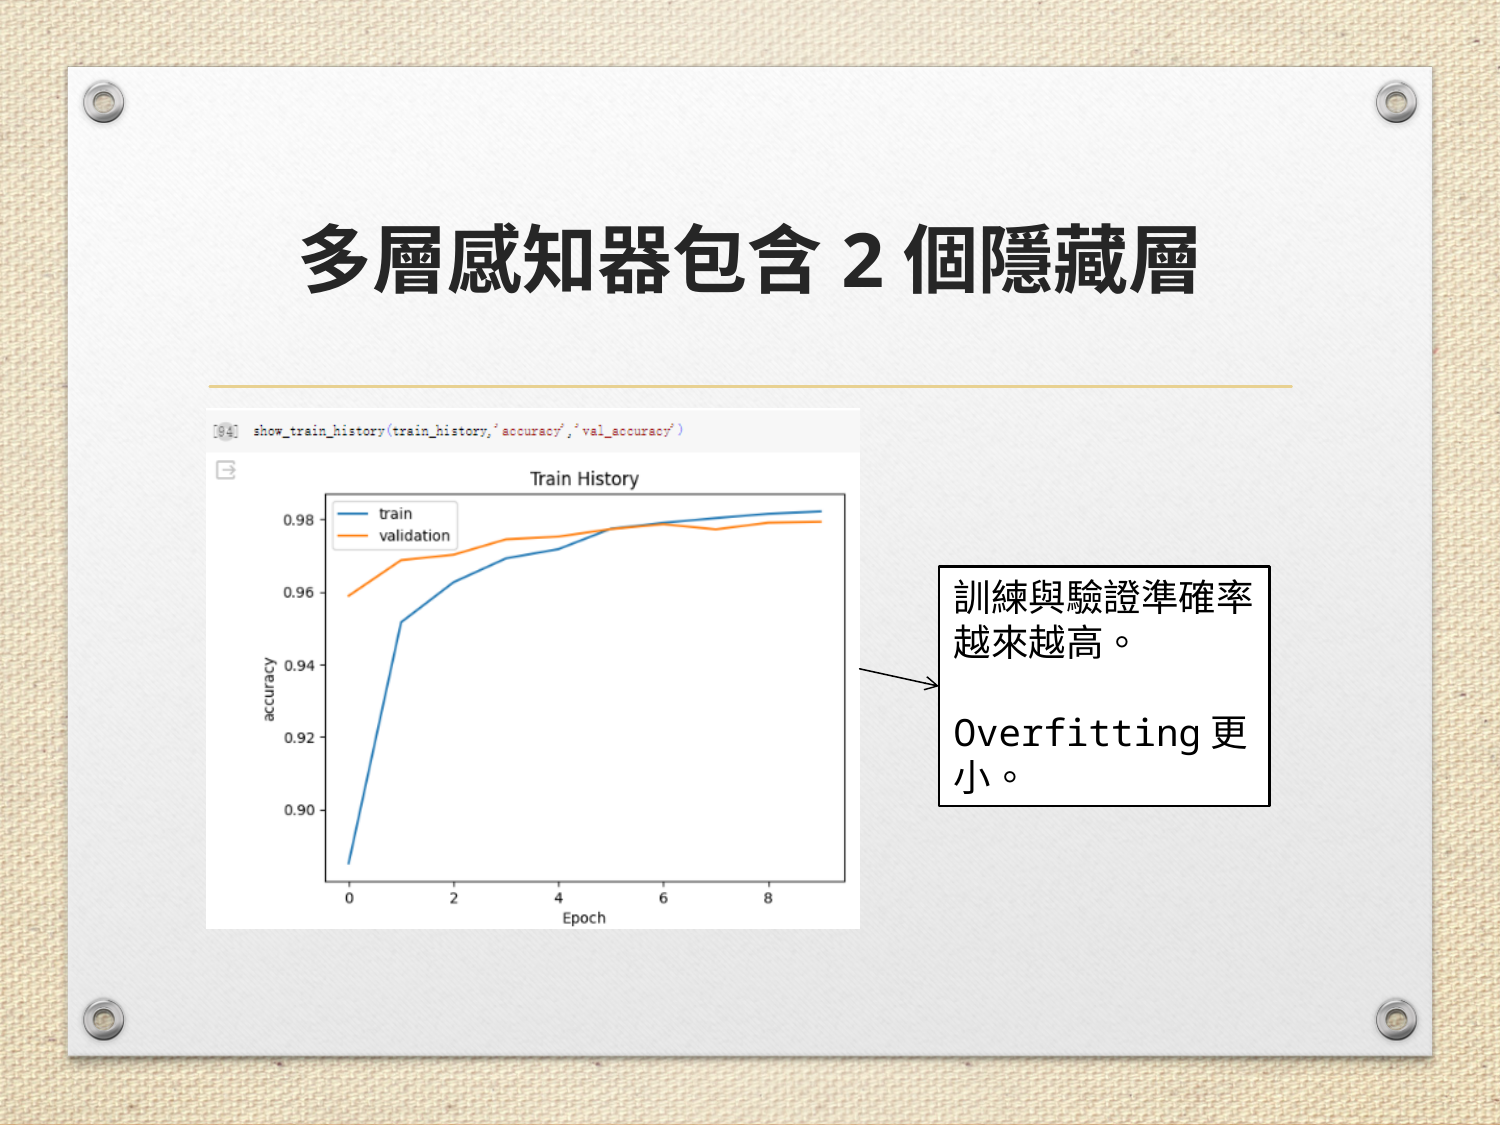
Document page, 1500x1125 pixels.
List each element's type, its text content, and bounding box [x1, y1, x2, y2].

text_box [859, 664, 940, 670]
text_box 訓練與驗證準確率越來越高。 Overfitting更小。 [938, 565, 1271, 807]
title 多層感知器包含2個隱藏層 [193, 150, 1309, 365]
list [193, 408, 1309, 974]
picture [0, 0, 1500, 1125]
